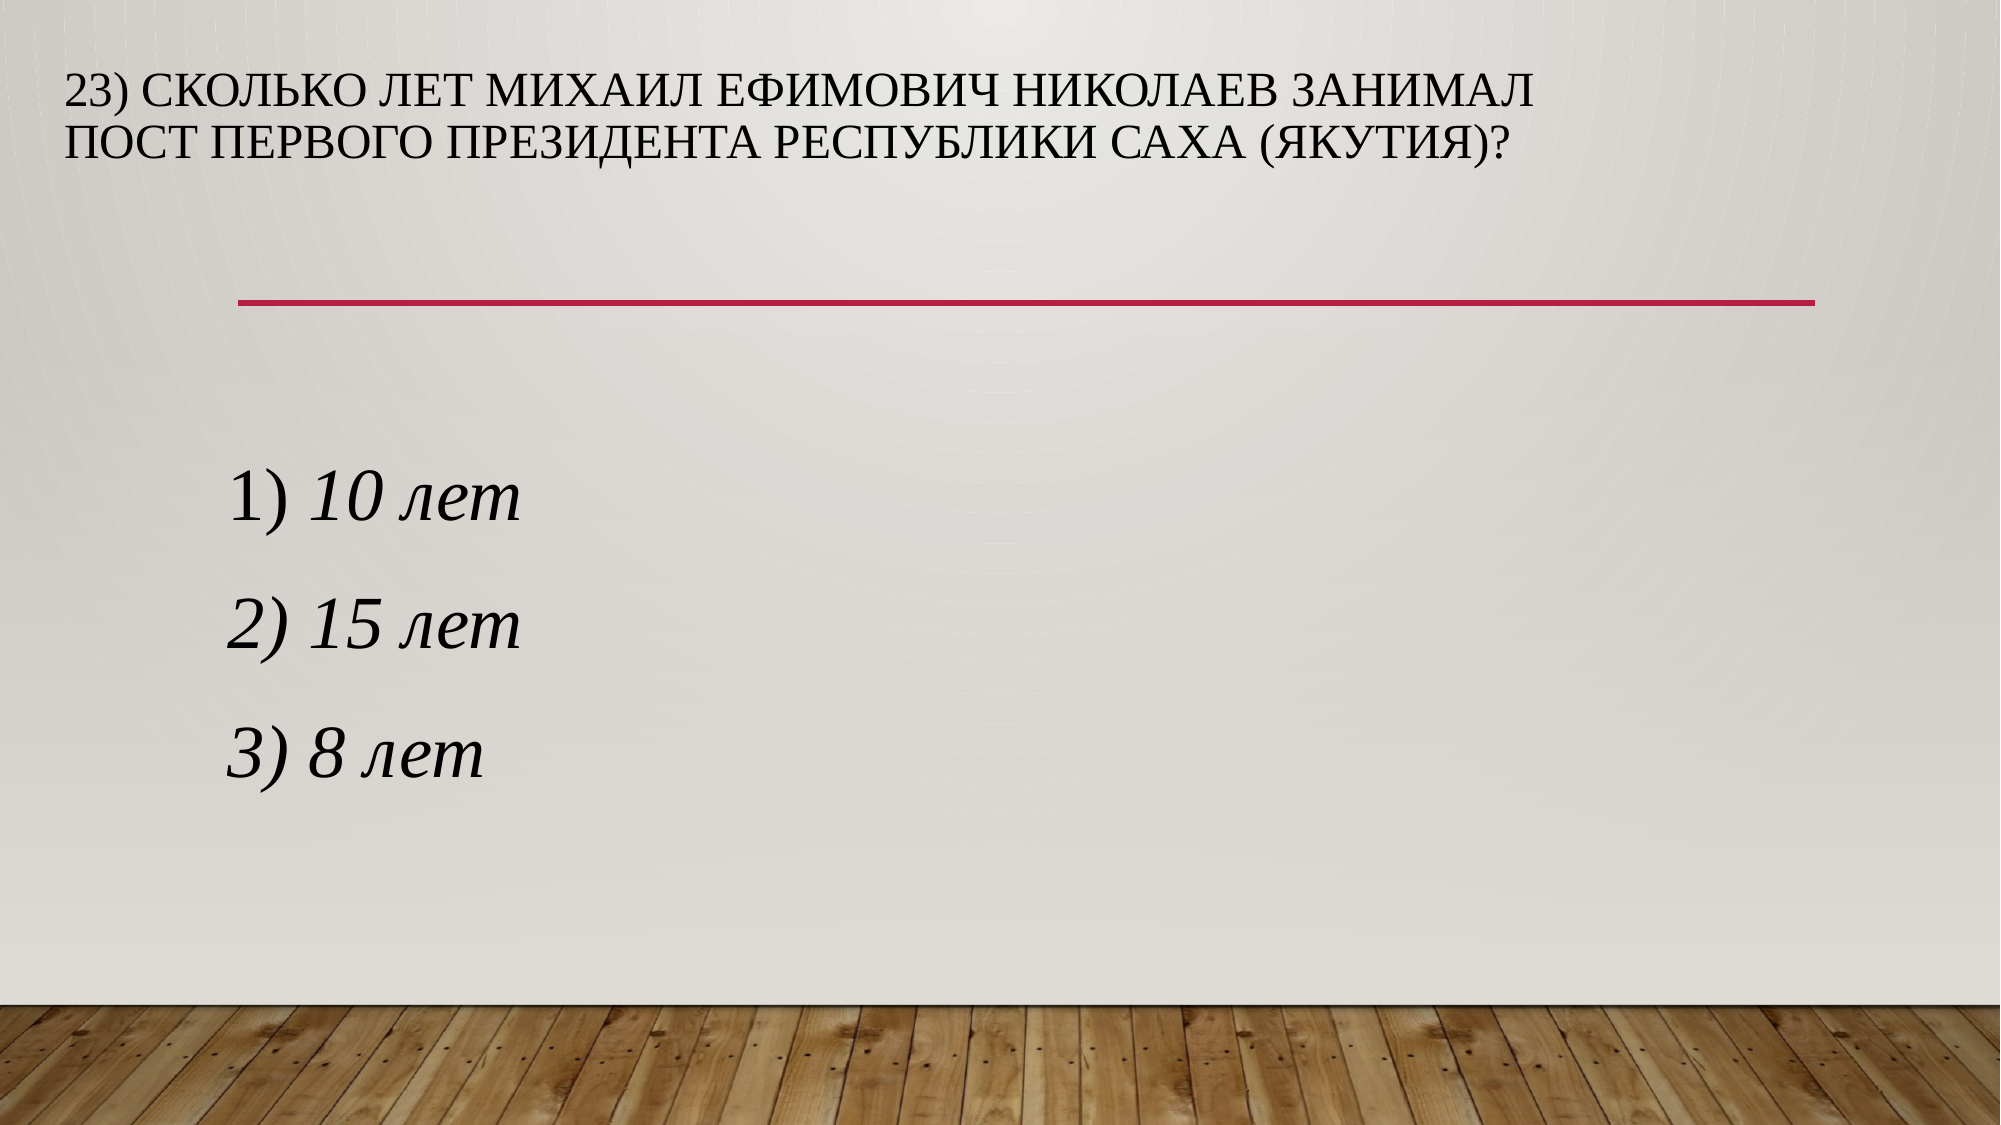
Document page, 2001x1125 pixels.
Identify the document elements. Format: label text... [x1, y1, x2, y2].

picture [0, 1005, 2000, 1125]
title 23) Сколько лет Михаил Ефимович Николаев занимал пост первого Президента Республики Саха (Якутия)? [49, 56, 1625, 229]
list 1) 10 лет 2) 15 лет 3) 8 лет [212, 419, 1788, 986]
